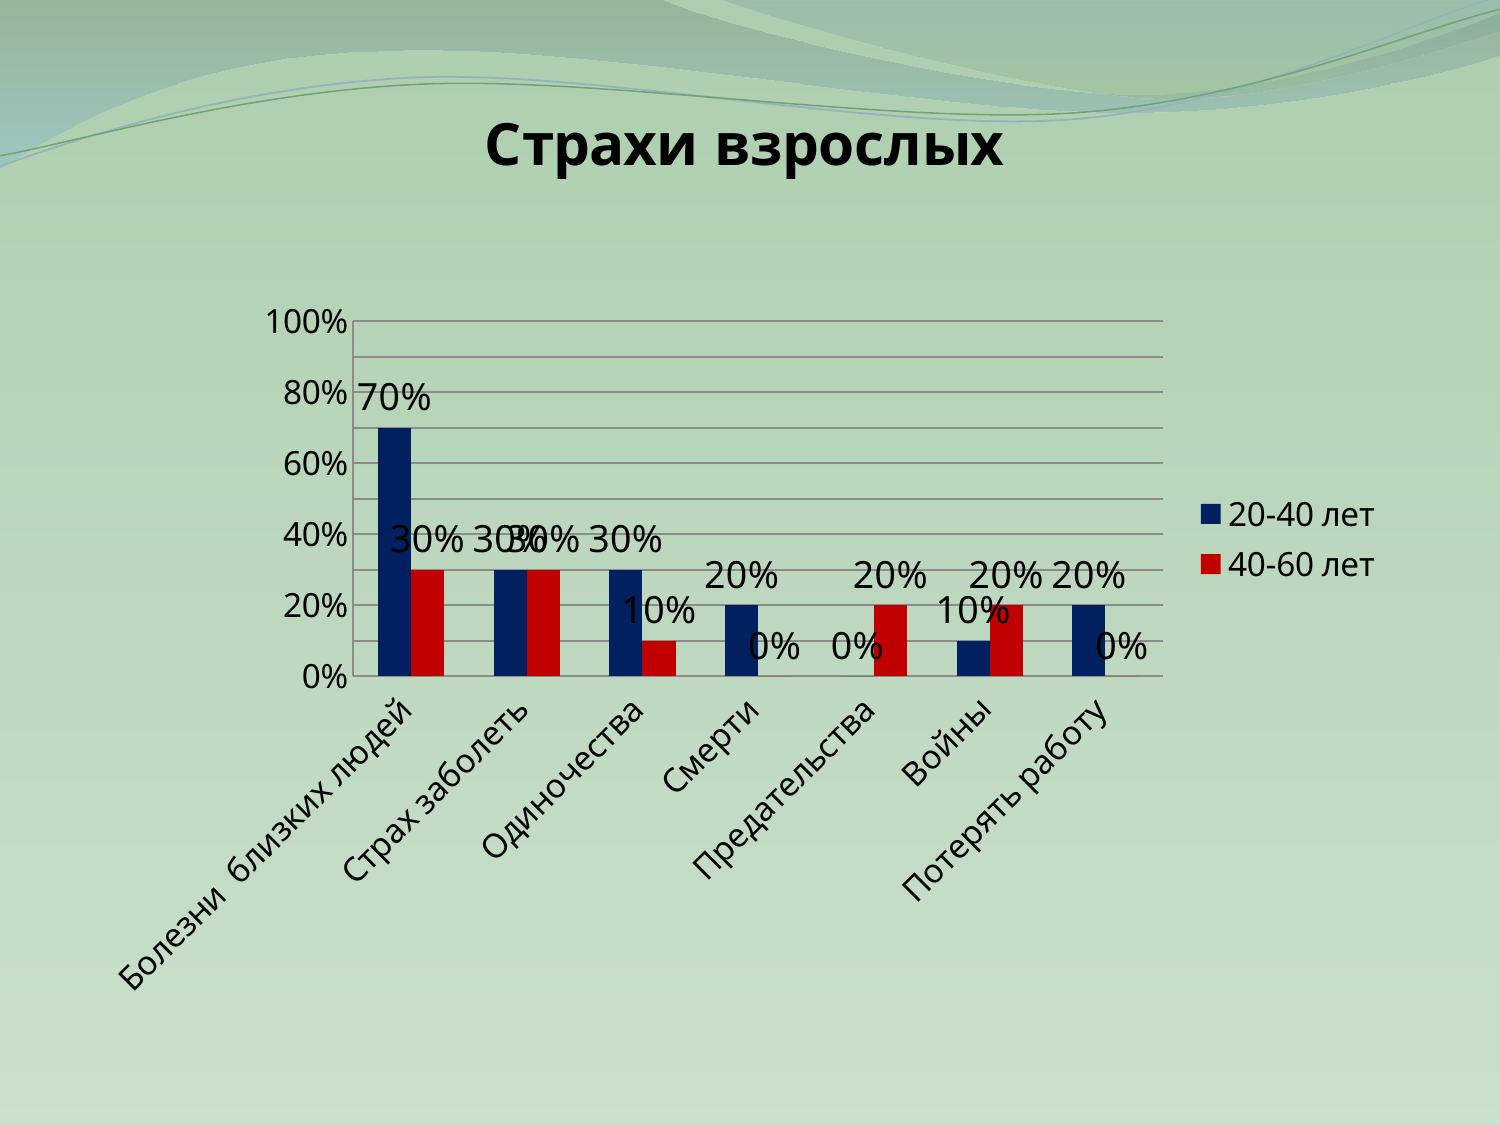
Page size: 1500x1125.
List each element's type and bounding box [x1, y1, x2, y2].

chart [81, 58, 1407, 1020]
